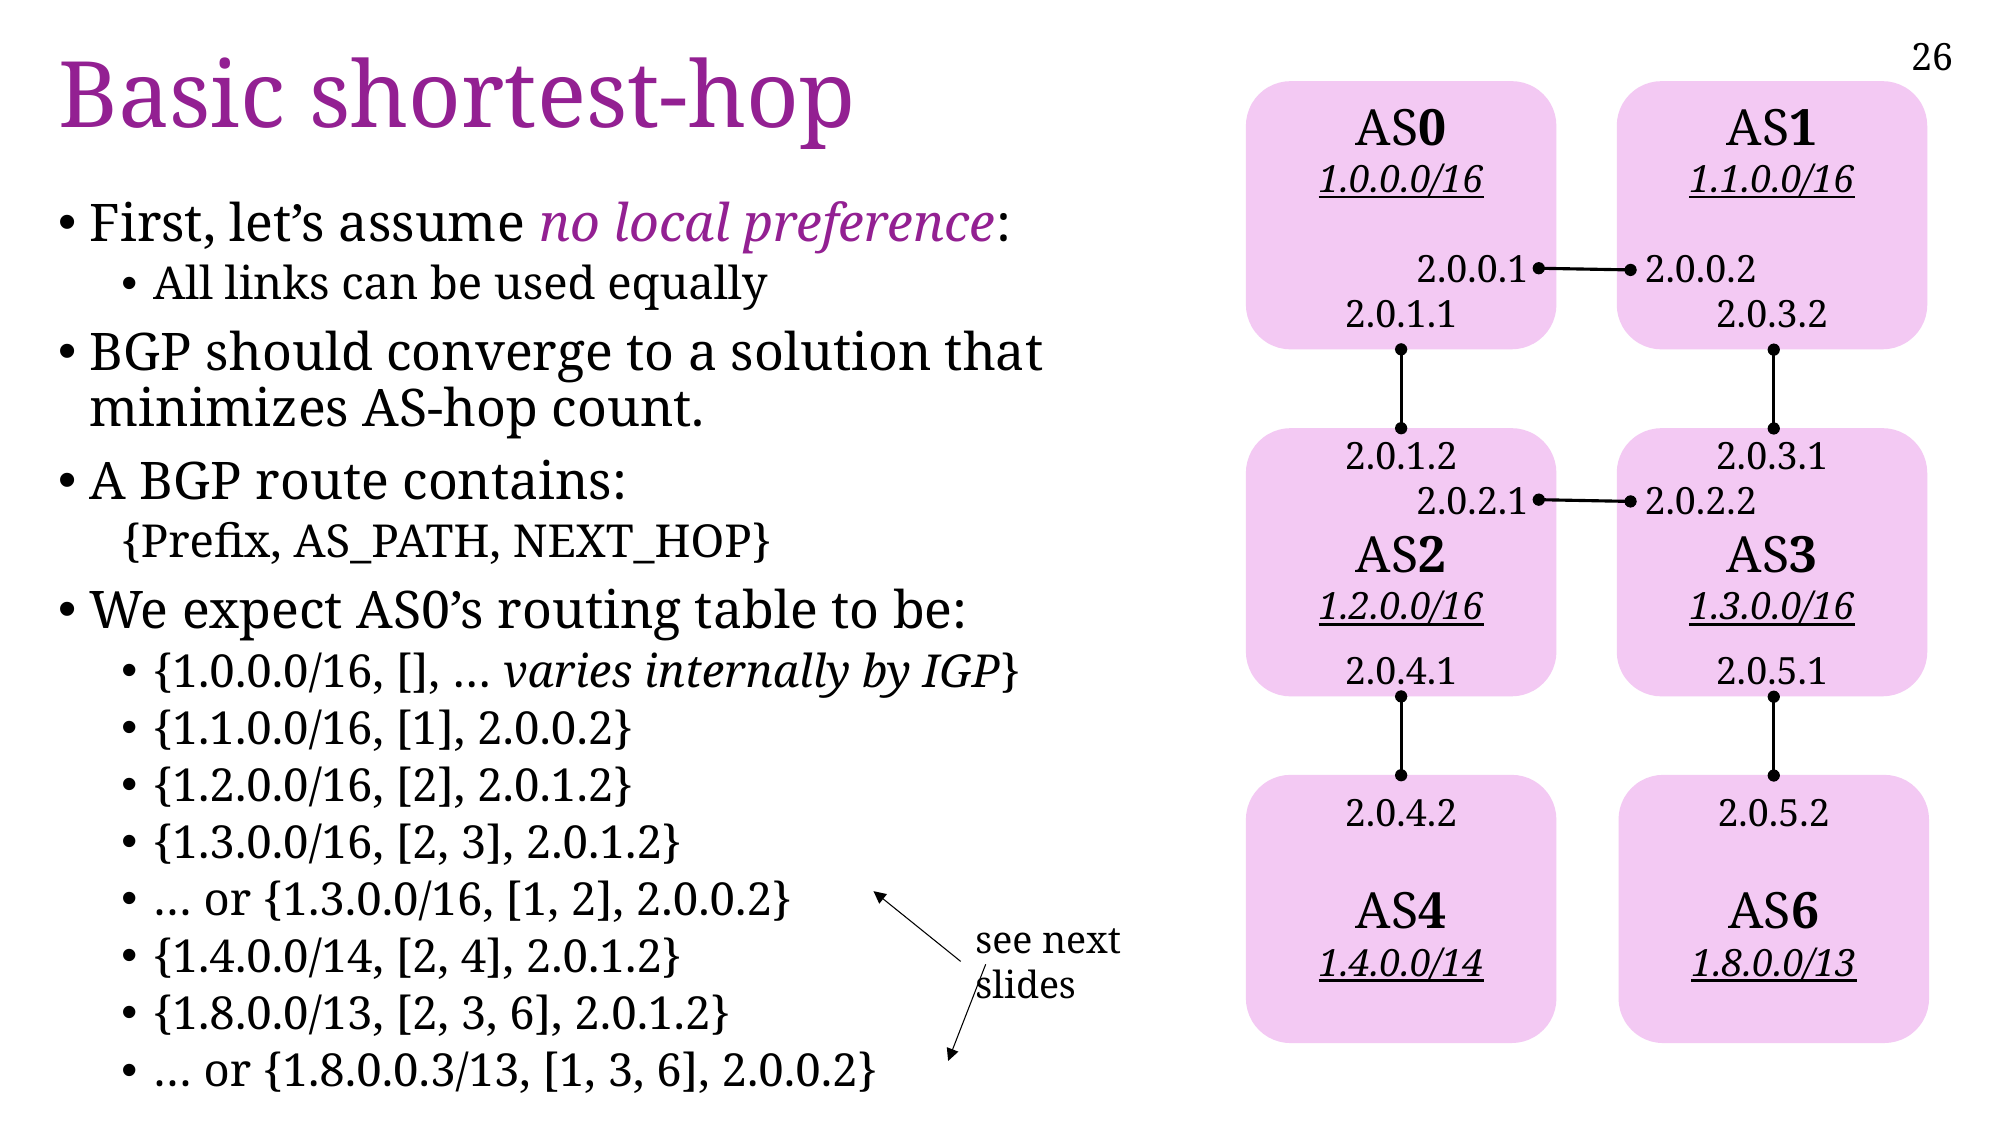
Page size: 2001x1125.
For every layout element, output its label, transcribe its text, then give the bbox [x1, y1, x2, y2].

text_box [1245, 81, 1930, 1044]
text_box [873, 891, 961, 940]
list First, let’s assume no local preference: All links can be used equally BGP should converge to a solution that minimizes AS-hop count. A BGP route contains: {Prefix, AS_PATH, NEXT_HOP} We expect AS0’s routing table to be: {1.0.0.0/16, [], … varies internally by IGP} {1.1.0.0/16, [1], 2.0.0.2} {1.2.0.0/16, [2], 2.0.1.2} {1.3.0.0/16, [2, 3], 2.0.1.2} … or {1.3.0.0/16, [1, 2], 2.0.0.2} {1.4.0.0/14, [2, 4], 2.0.1.2} {1.8.0.0/13, [2, 3, 6], 2.0.1.2} … or {1.8.0.0.3/13, [1, 3, 6], 2.0.0.2} [43, 188, 1162, 1107]
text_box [948, 964, 986, 1062]
title Basic shortest-hop [43, 25, 1953, 171]
text_box see next slides [960, 909, 1224, 1014]
